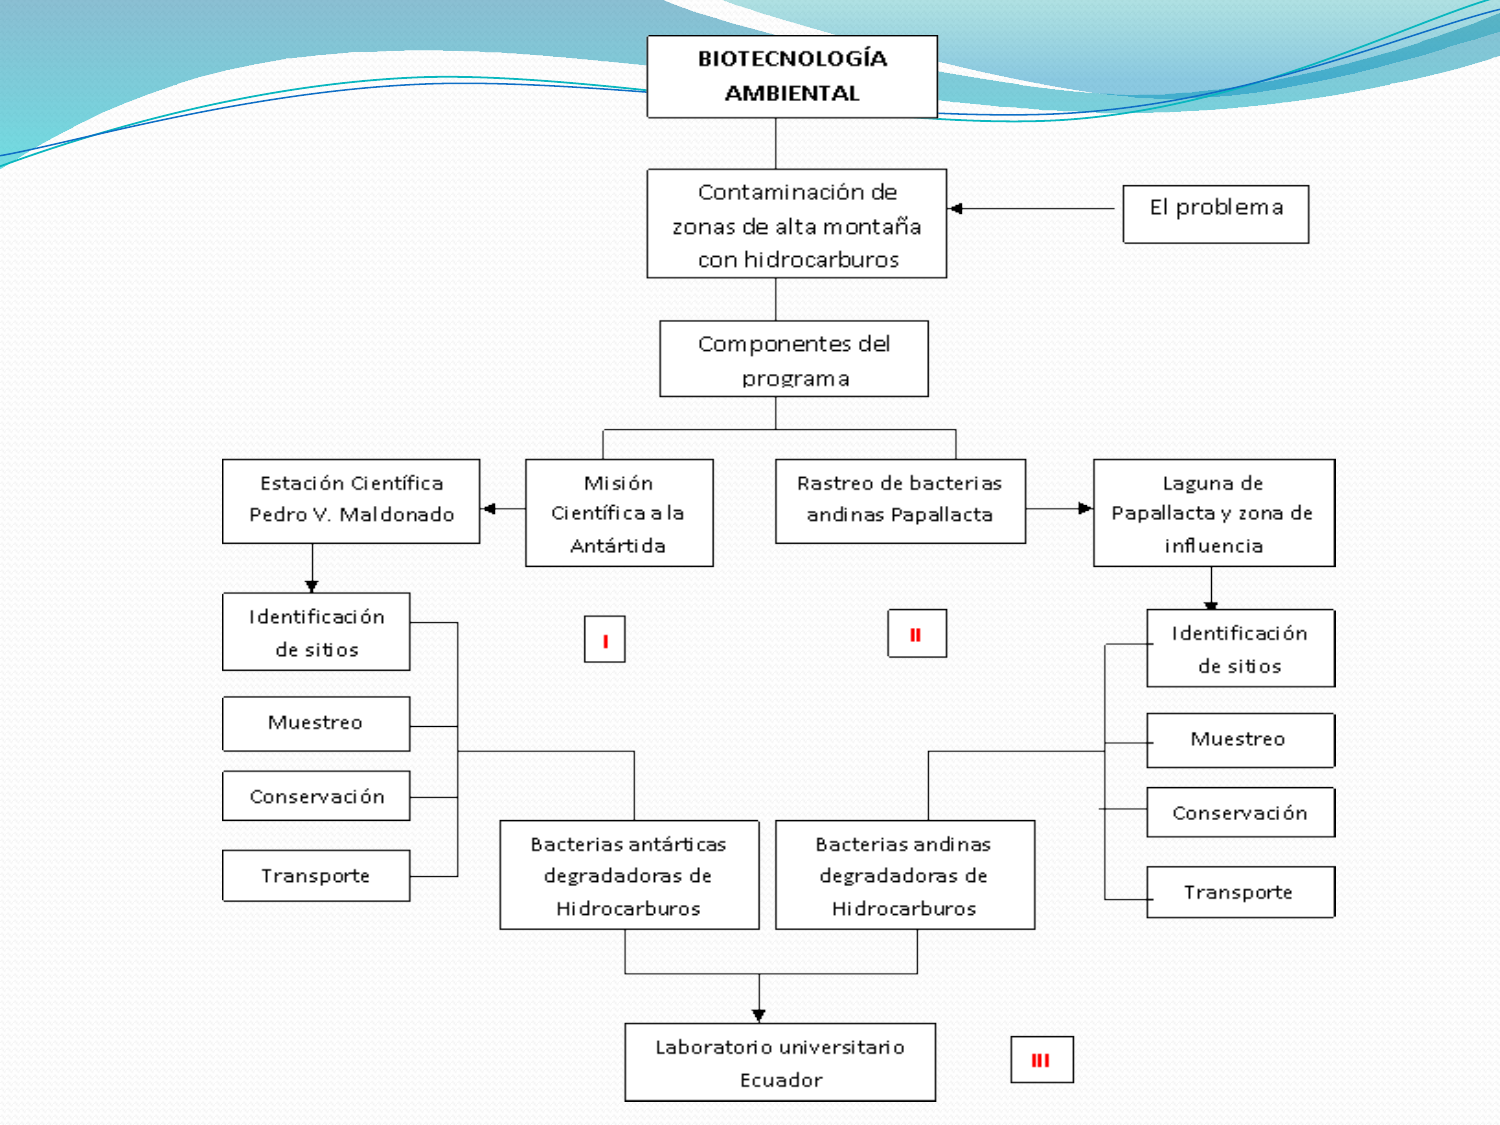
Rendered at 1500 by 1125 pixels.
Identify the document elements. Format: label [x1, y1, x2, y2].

list [222, 34, 1337, 1102]
